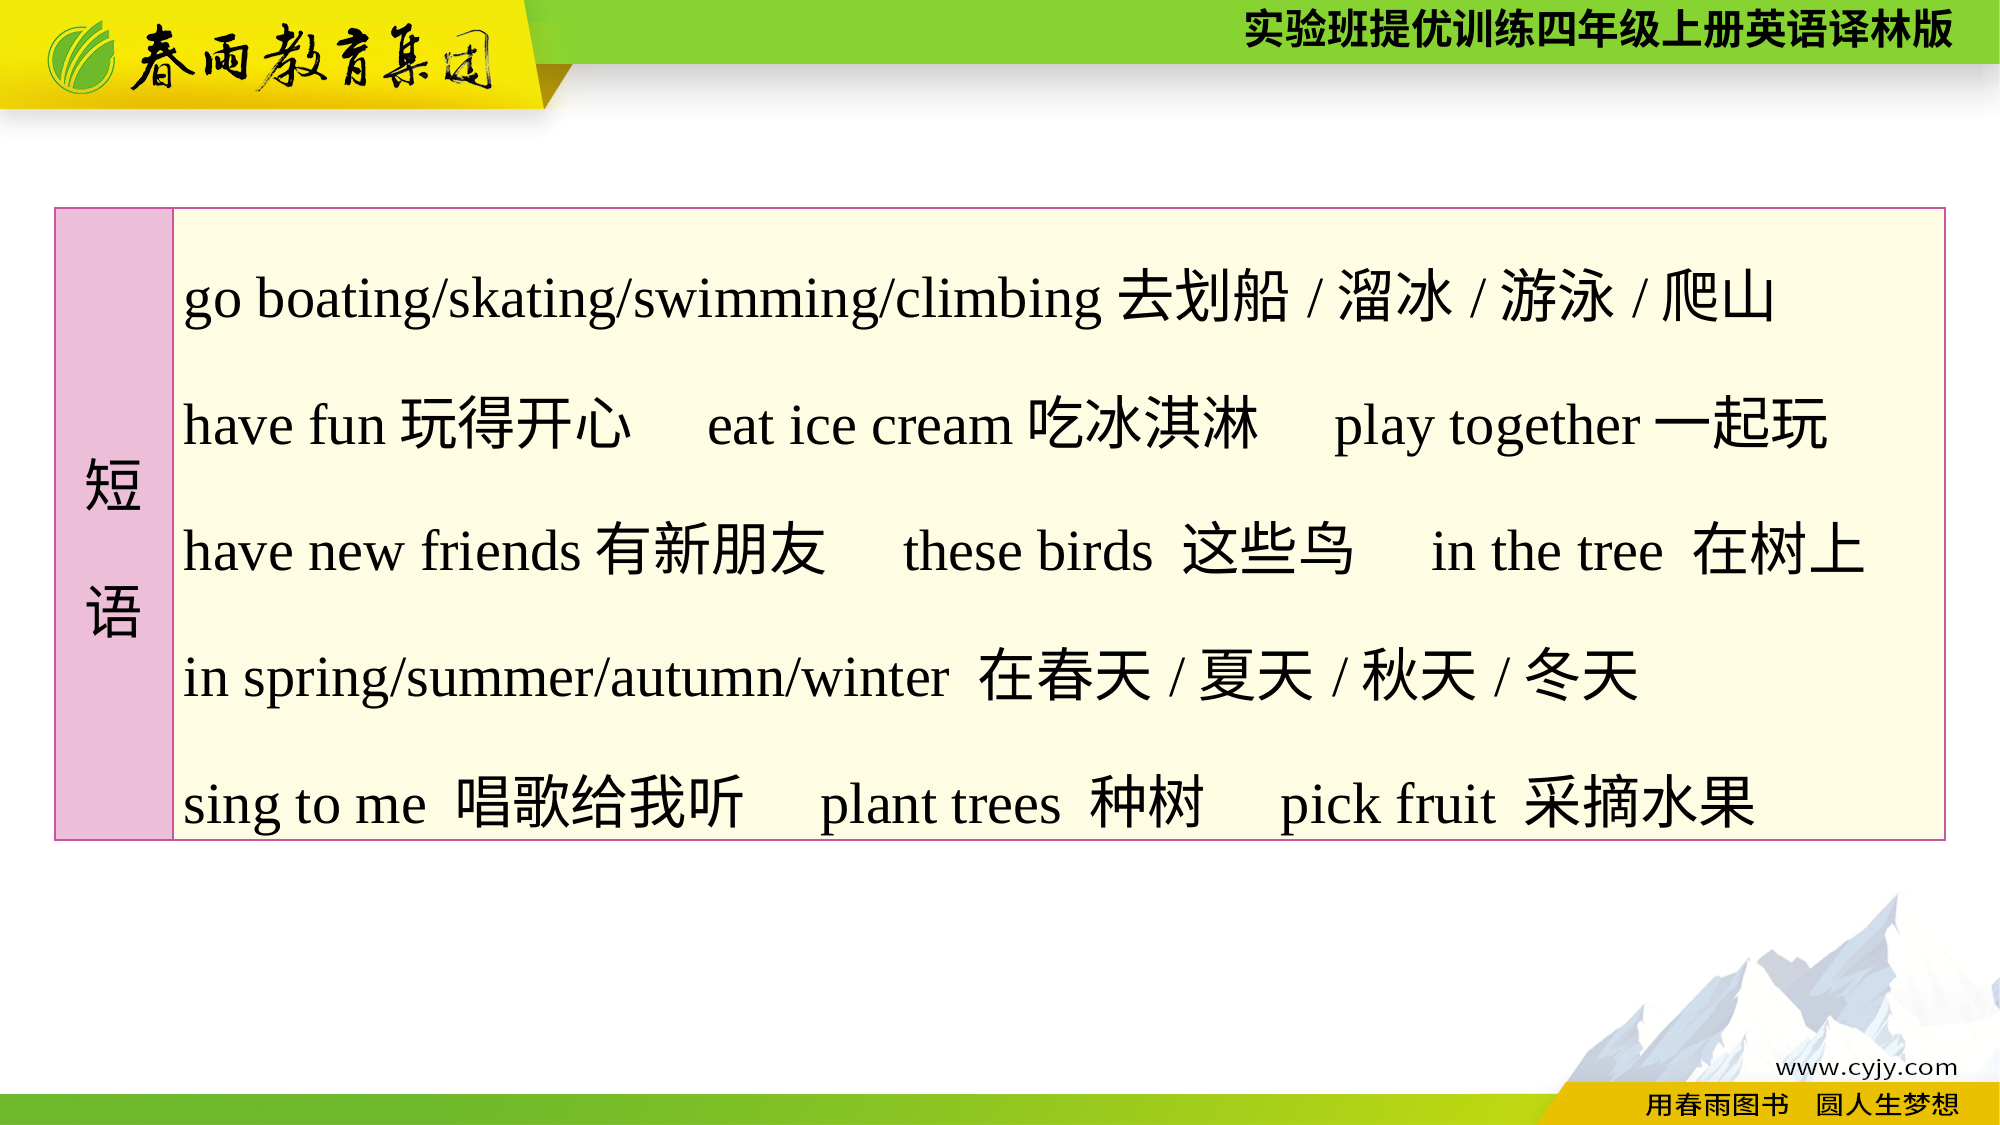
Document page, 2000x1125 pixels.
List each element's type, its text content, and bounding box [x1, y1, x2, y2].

table_header 短 语 [56, 209, 172, 839]
table_header go boating/skating/swimming/climbing去划船/溜冰/游泳/爬山 have fun玩得开心 eat ice cream吃冰淇淋 play together一起玩 have new friends有新朋友 these birds 这些鸟 in the tree 在树上 in spring/summer/autumn/winter 在春天/夏天/秋天/冬天 sing to me 唱歌给我听 plant trees 种树 pick fruit 采摘水果 [174, 209, 1944, 839]
picture [0, 0, 2000, 1125]
